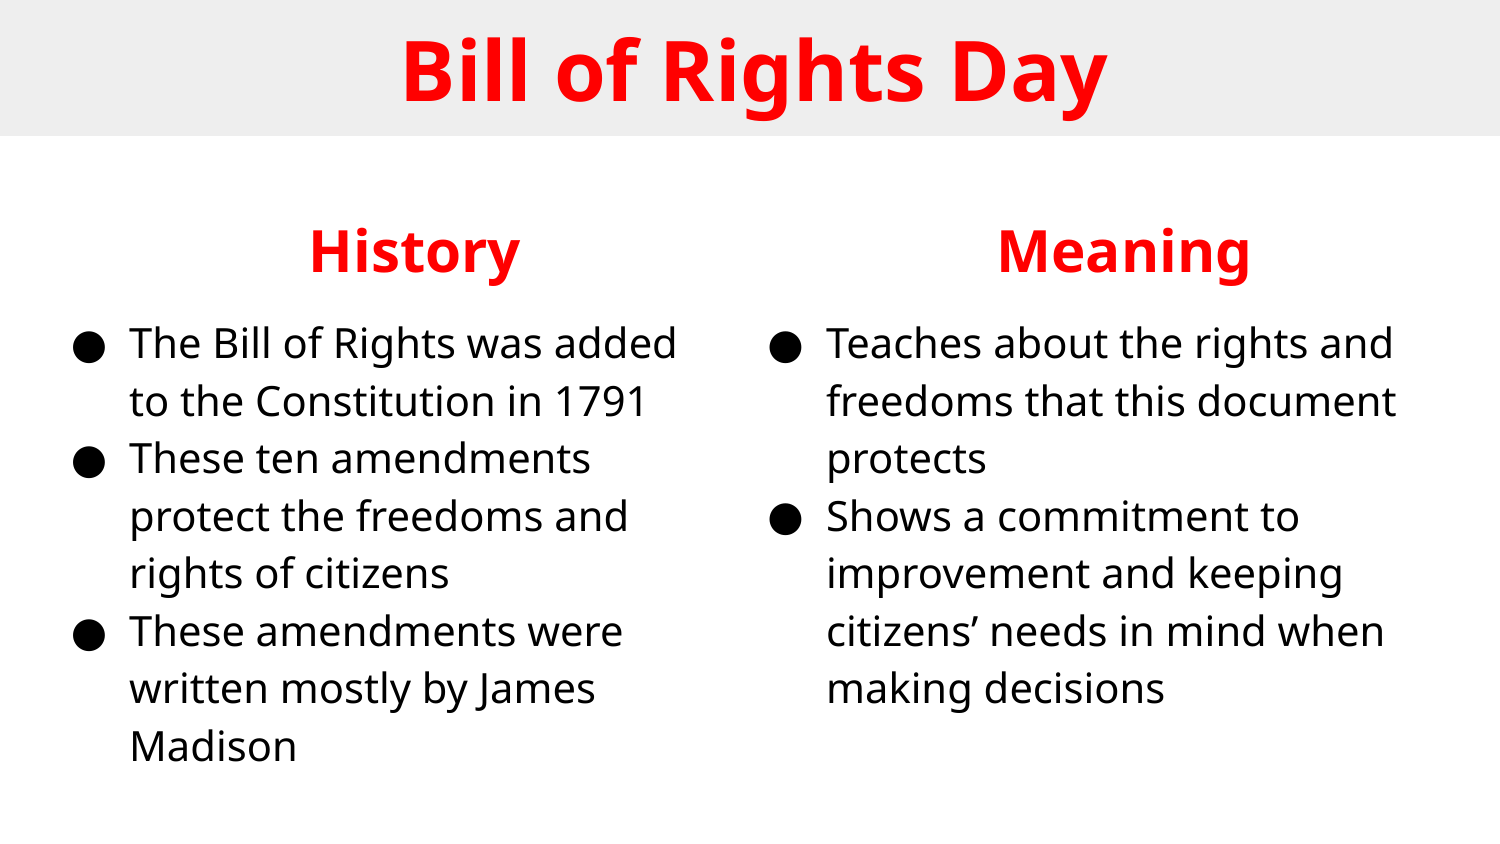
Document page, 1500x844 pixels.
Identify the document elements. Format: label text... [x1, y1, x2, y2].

title Bill of Rights Day [0, 0, 1500, 136]
list History The Bill of Rights was added to the Constitution in 1791 These ten amendments protect the freedoms and rights of citizens These amendments were written mostly by James Madison [39, 189, 716, 810]
list Meaning Teaches about the rights and freedoms that this document protects Shows a commitment to improvement and keeping citizens’ needs in mind when making decisions [735, 189, 1438, 750]
